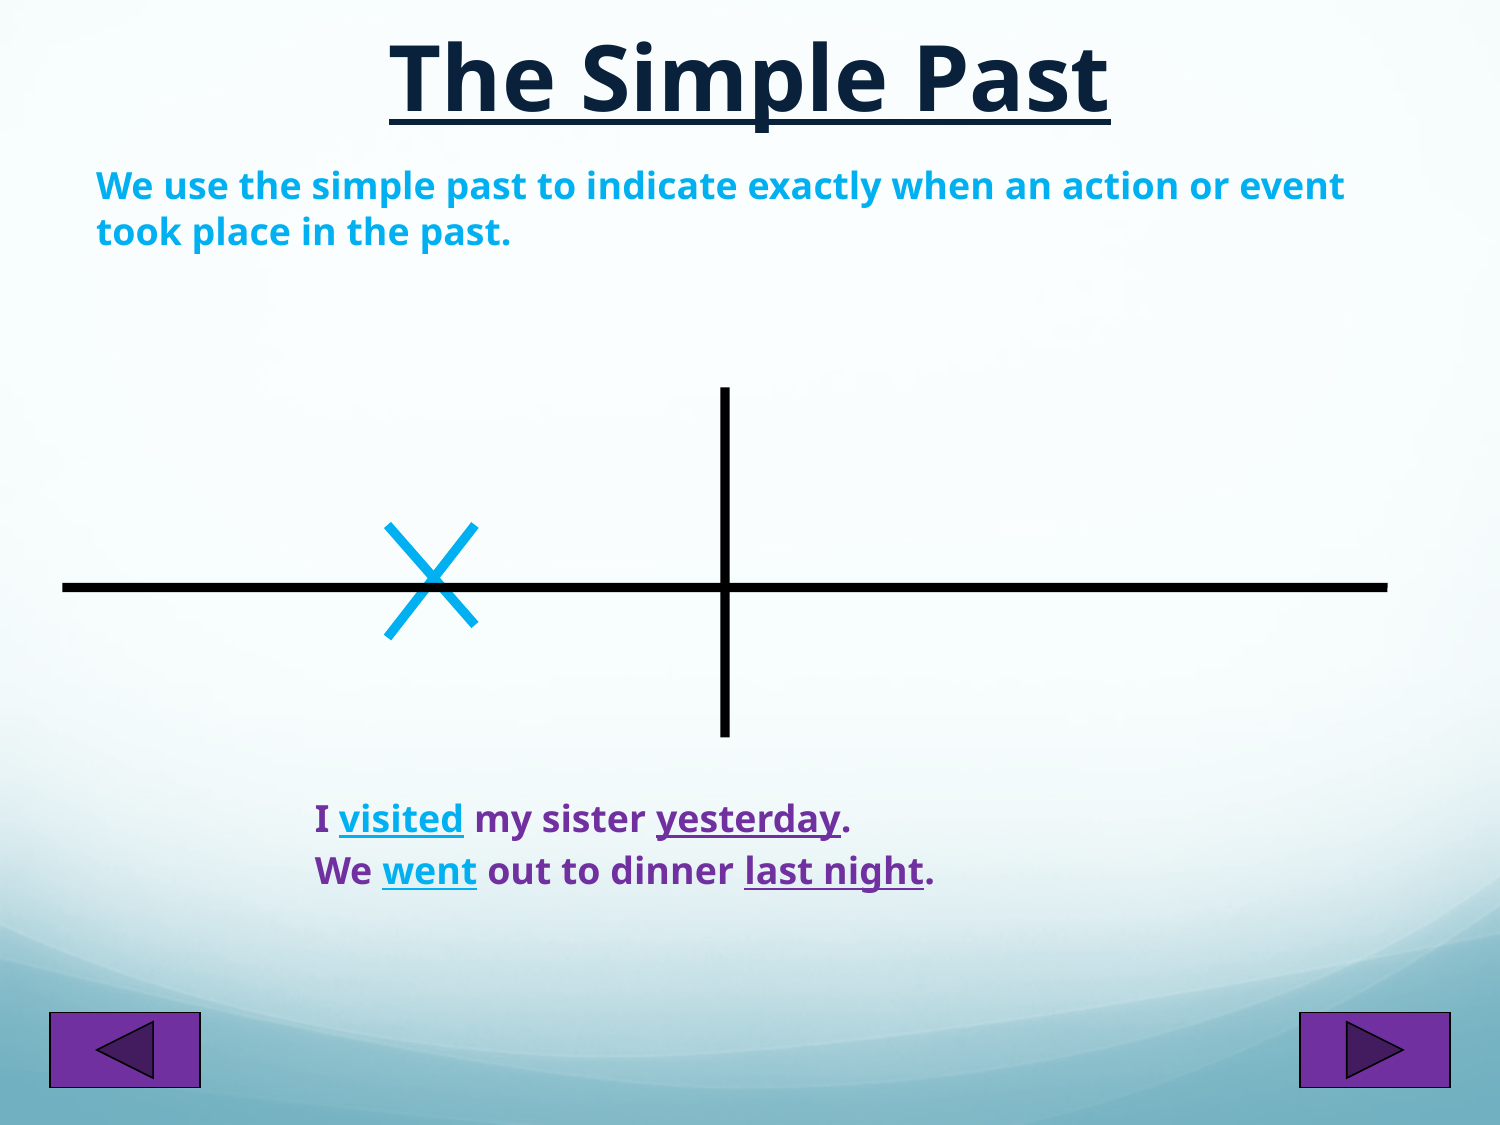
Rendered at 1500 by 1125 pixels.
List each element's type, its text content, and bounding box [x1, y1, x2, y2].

text_box [49, 1012, 200, 1088]
text_box We use the simple past to indicate exactly when an action or event took place in the past. [24, 149, 1450, 413]
text_box The Simple Past [24, 12, 1475, 138]
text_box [61, 386, 1388, 739]
text_box [1299, 1012, 1450, 1088]
text_box I visited my sister yesterday. We went out to dinner last night. [300, 787, 1313, 938]
